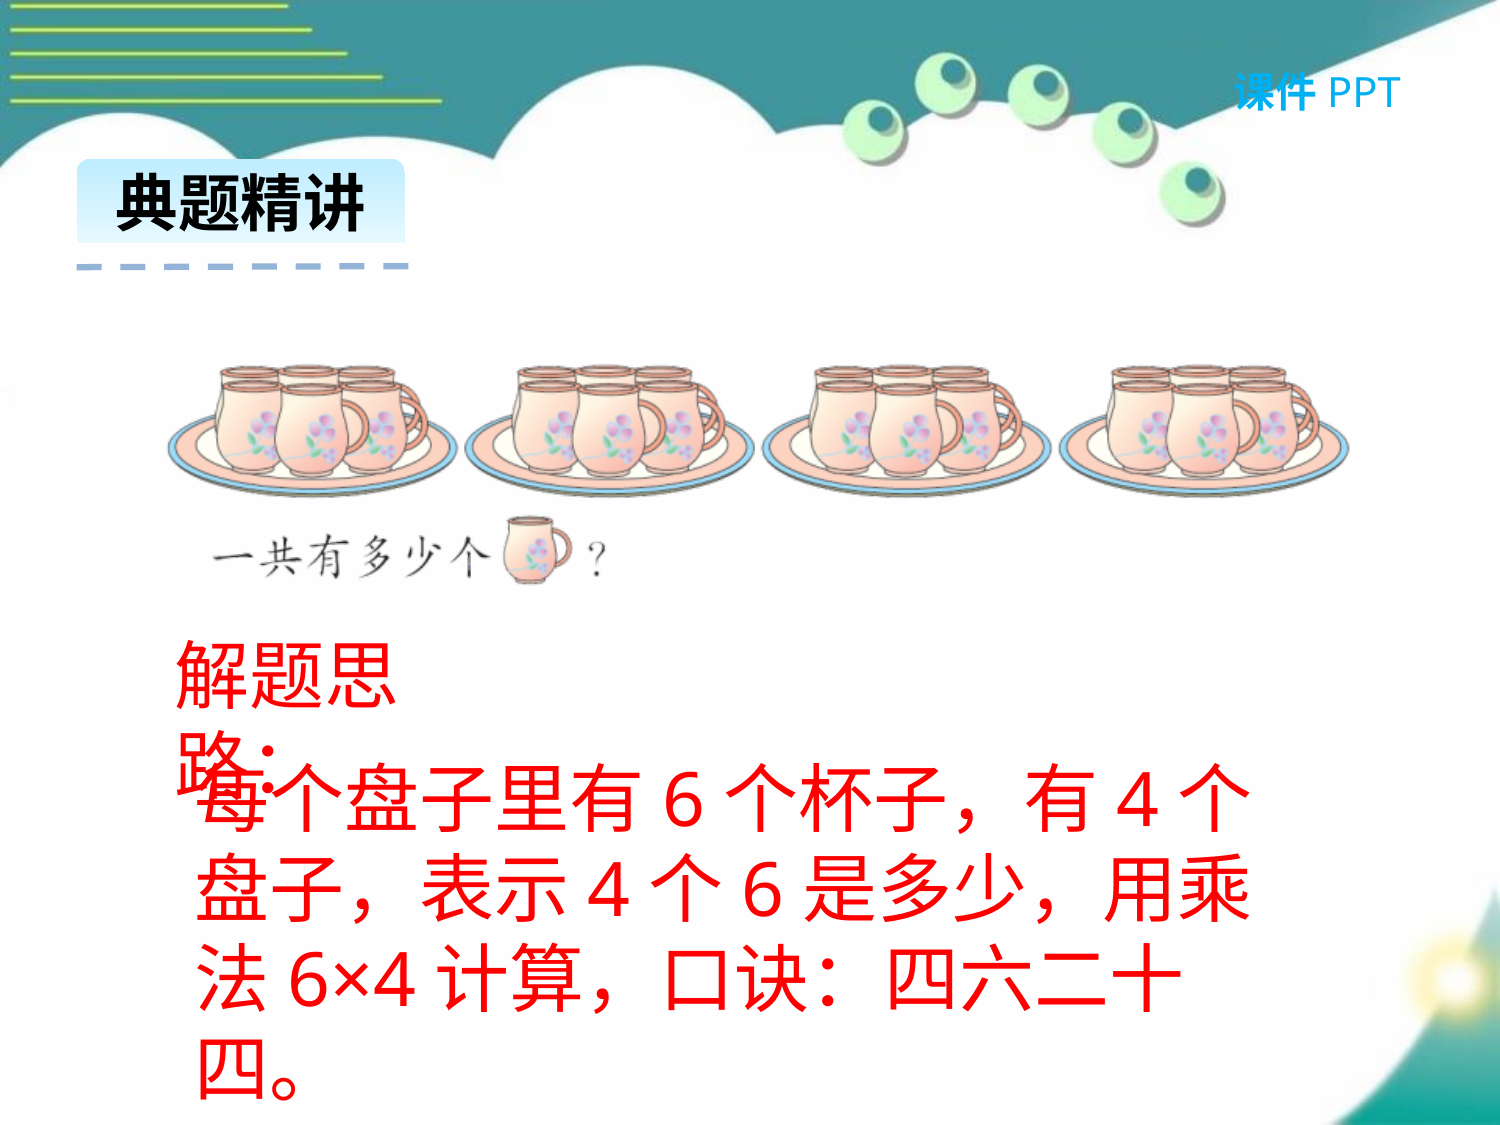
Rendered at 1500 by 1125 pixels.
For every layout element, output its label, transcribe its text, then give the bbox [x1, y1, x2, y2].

picture [0, 0, 1500, 1125]
text_box 每个盘子里有6个杯子，有4个盘子，表示4个6是多少，用乘法6×4计算，口诀：四六二十四。 [194, 751, 1293, 1112]
text_box 课件PPT [1218, 58, 1418, 124]
text_box 解题思路： [159, 631, 550, 817]
text_box 典题精讲 [76, 158, 405, 244]
